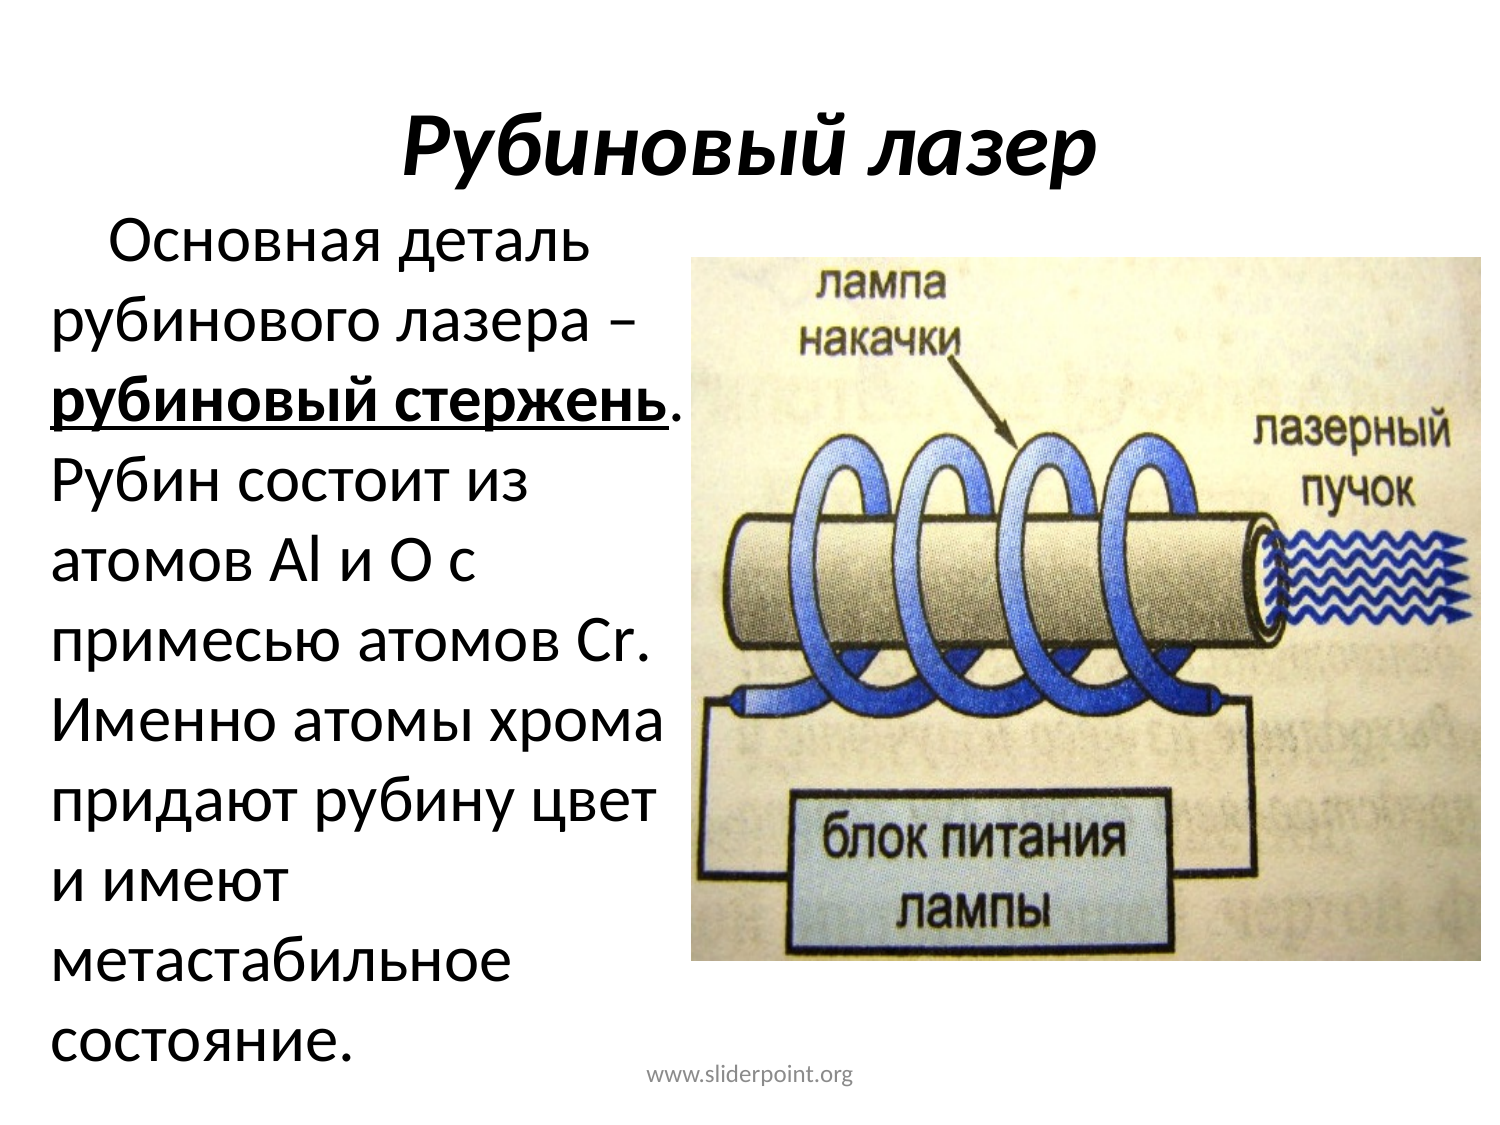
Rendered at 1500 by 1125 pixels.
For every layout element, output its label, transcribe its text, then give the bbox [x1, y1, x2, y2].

list Основная деталь рубинового лазера – рубиновый стержень. Рубин состоит из атомов Al и O с примесью атомов Cr. Именно атомы хрома придают рубину цвет и имеют метастабильное состояние. [35, 187, 715, 1055]
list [691, 257, 1481, 962]
title Рубиновый лазер [75, 45, 1425, 233]
footer www.sliderpoint.org [512, 1042, 988, 1103]
